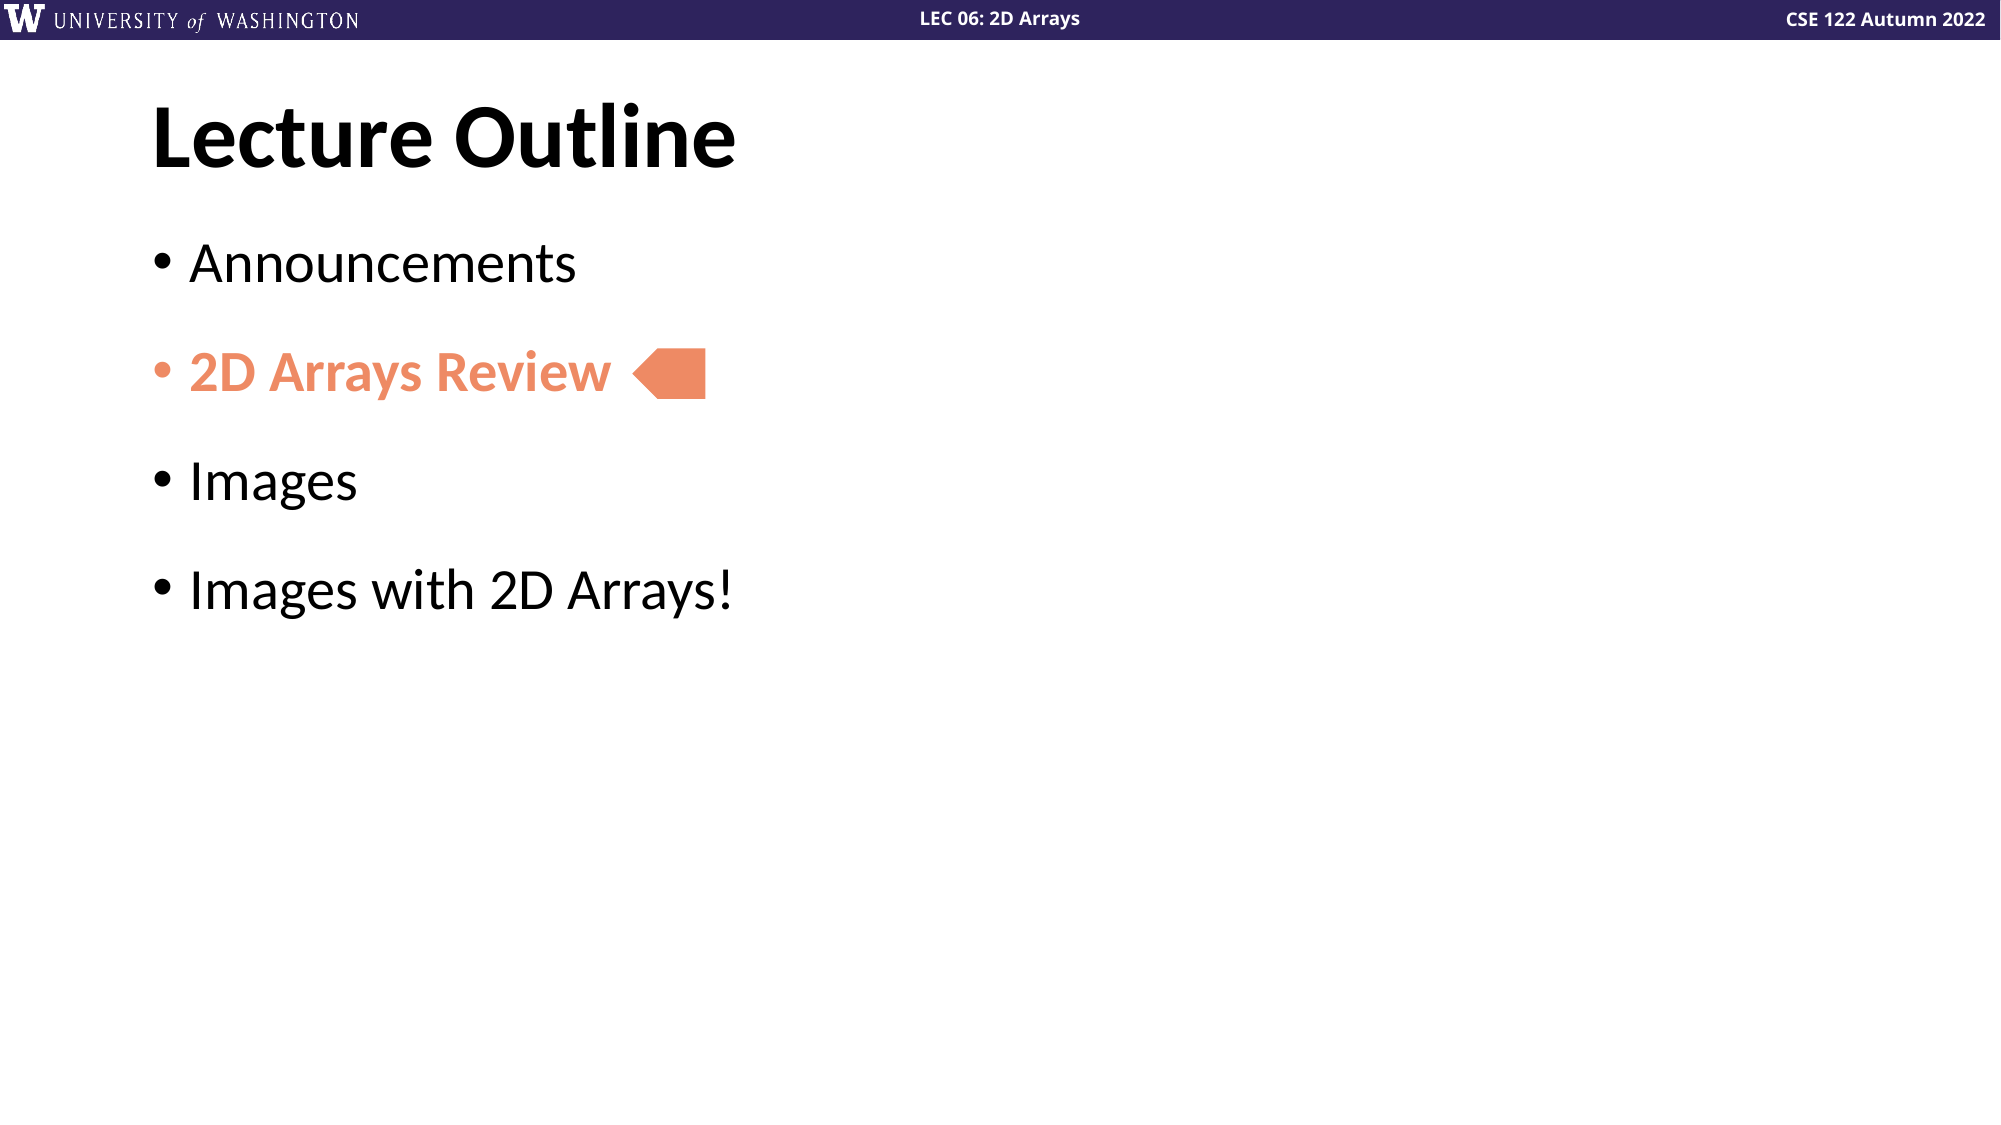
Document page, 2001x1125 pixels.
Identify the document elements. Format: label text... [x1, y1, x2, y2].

title Lecture Outline [137, 74, 1863, 200]
text_box [630, 347, 707, 401]
picture [4, 4, 358, 33]
list Announcements 2D Arrays Review Images Images with 2D Arrays! [137, 224, 1863, 1014]
